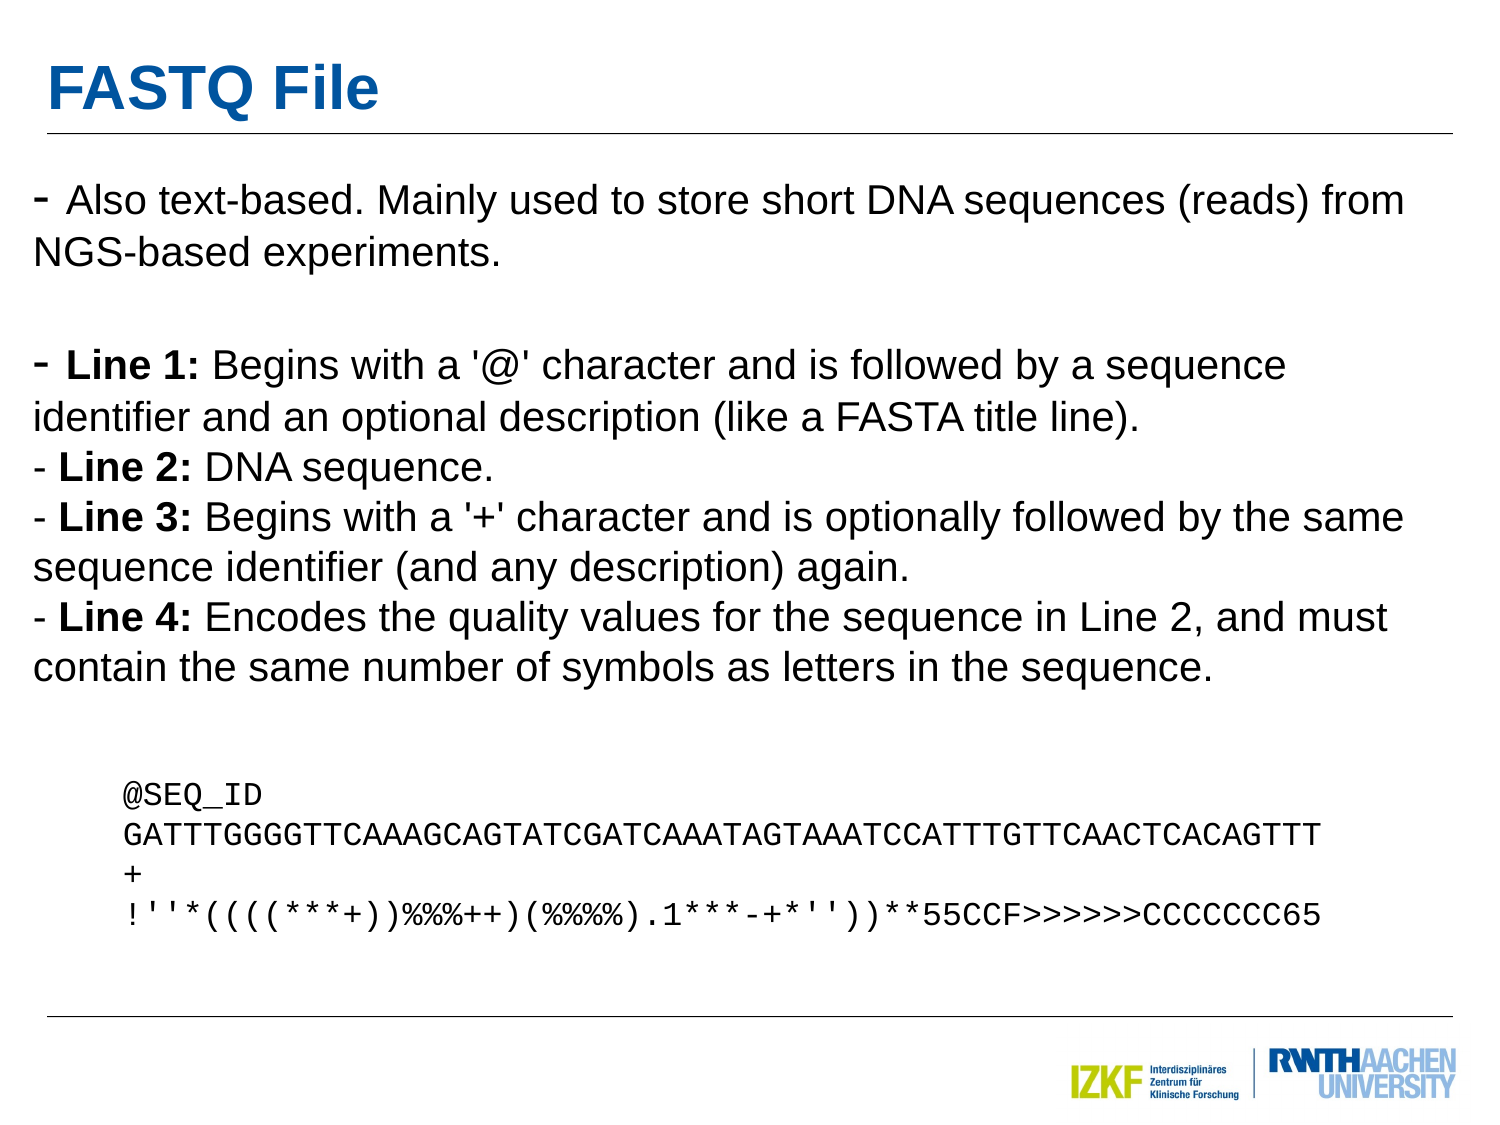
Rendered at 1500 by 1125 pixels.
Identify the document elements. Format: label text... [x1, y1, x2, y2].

text_box - Also text-based. Mainly used to store short DNA sequences (reads) from NGS-based experiments. - Line 1: Begins with a '@' character and is followed by a sequence identifier and an optional description (like a FASTA title line). - Line 2: DNA sequence. - Line 3: Begins with a '+' character and is optionally followed by the same sequence identifier (and any description) again. - Line 4: Encodes the quality values for the sequence in Line 2, and must contain the same number of symbols as letters in the sequence. [32, 114, 1439, 921]
text_box @SEQ_ID GATTTGGGGTTCAAAGCAGTATCGATCAAATAGTAAATCCATTTGTTCAACTCACAGTTT + !''*((((***+))%%%++)(%%%%).1***-+*''))**55CCF>>>>>>CCCCCCC65 [108, 764, 1383, 945]
picture [1056, 1023, 1471, 1123]
text_box FASTQ File [47, 0, 1453, 122]
